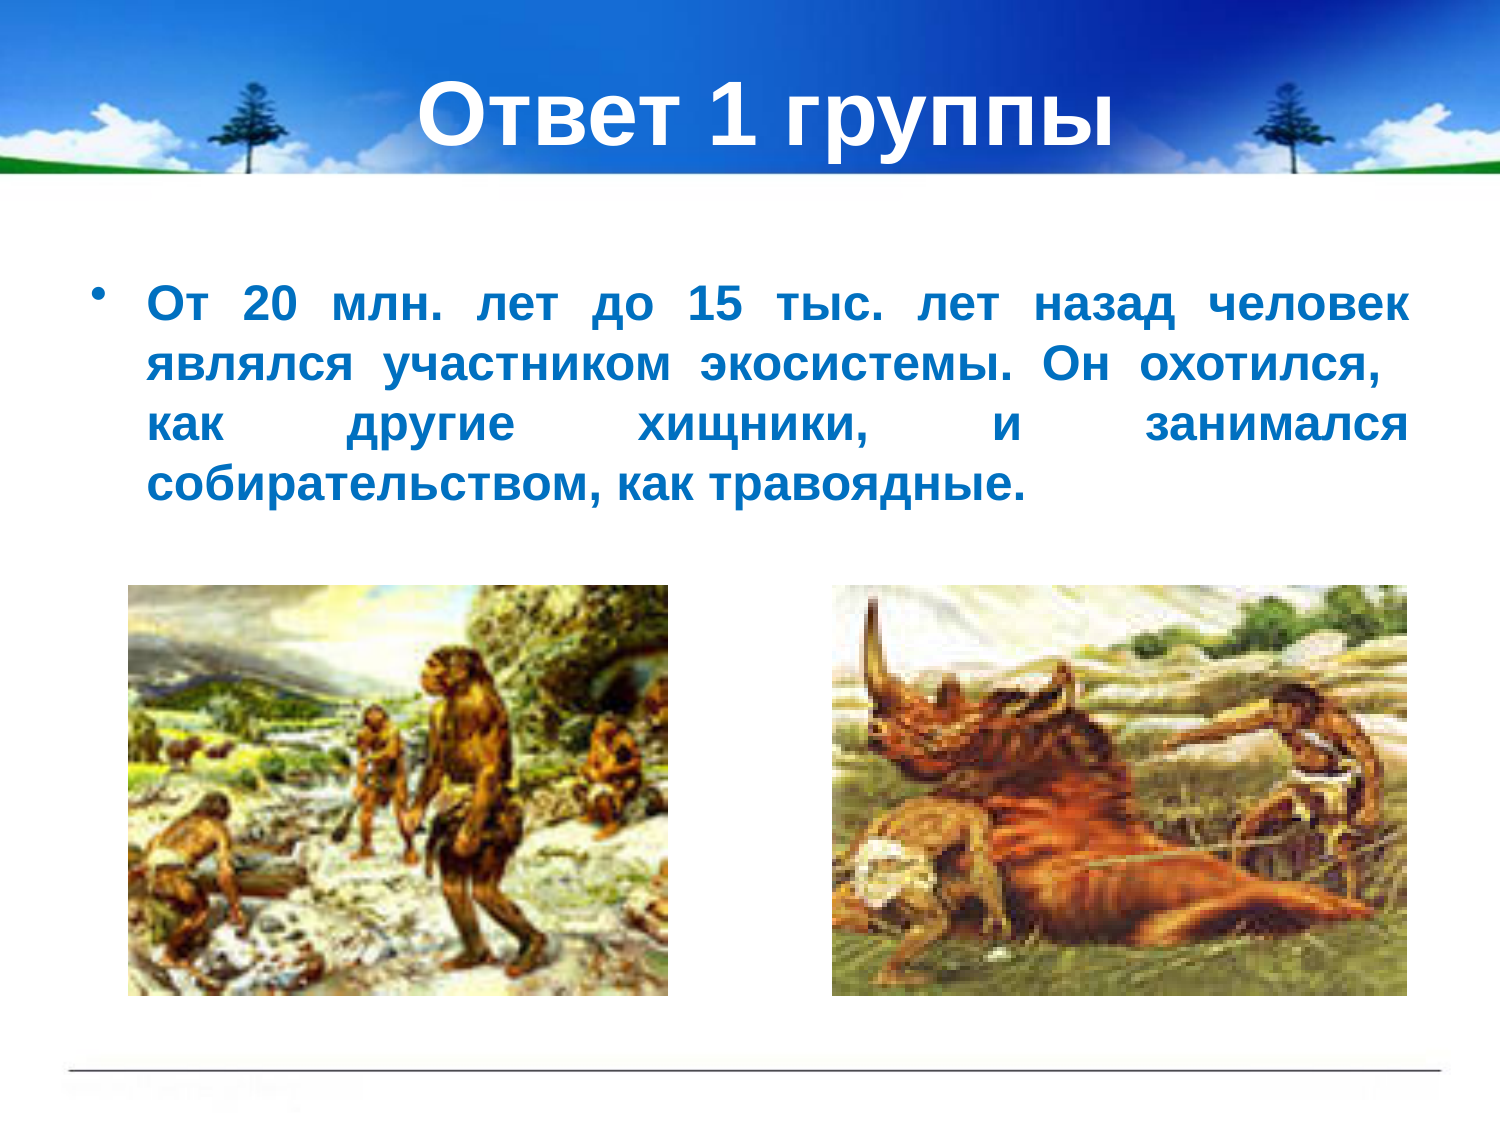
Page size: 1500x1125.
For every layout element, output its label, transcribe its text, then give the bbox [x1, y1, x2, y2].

picture [0, 0, 1500, 1125]
list От 20 млн. лет до 15 тыс. лет назад человек являлся участником экосистемы. Он охотился, как другие хищники, и занимался собирательством, как травоядные. [74, 262, 1426, 1006]
title Ответ 1 группы [312, 44, 1247, 173]
